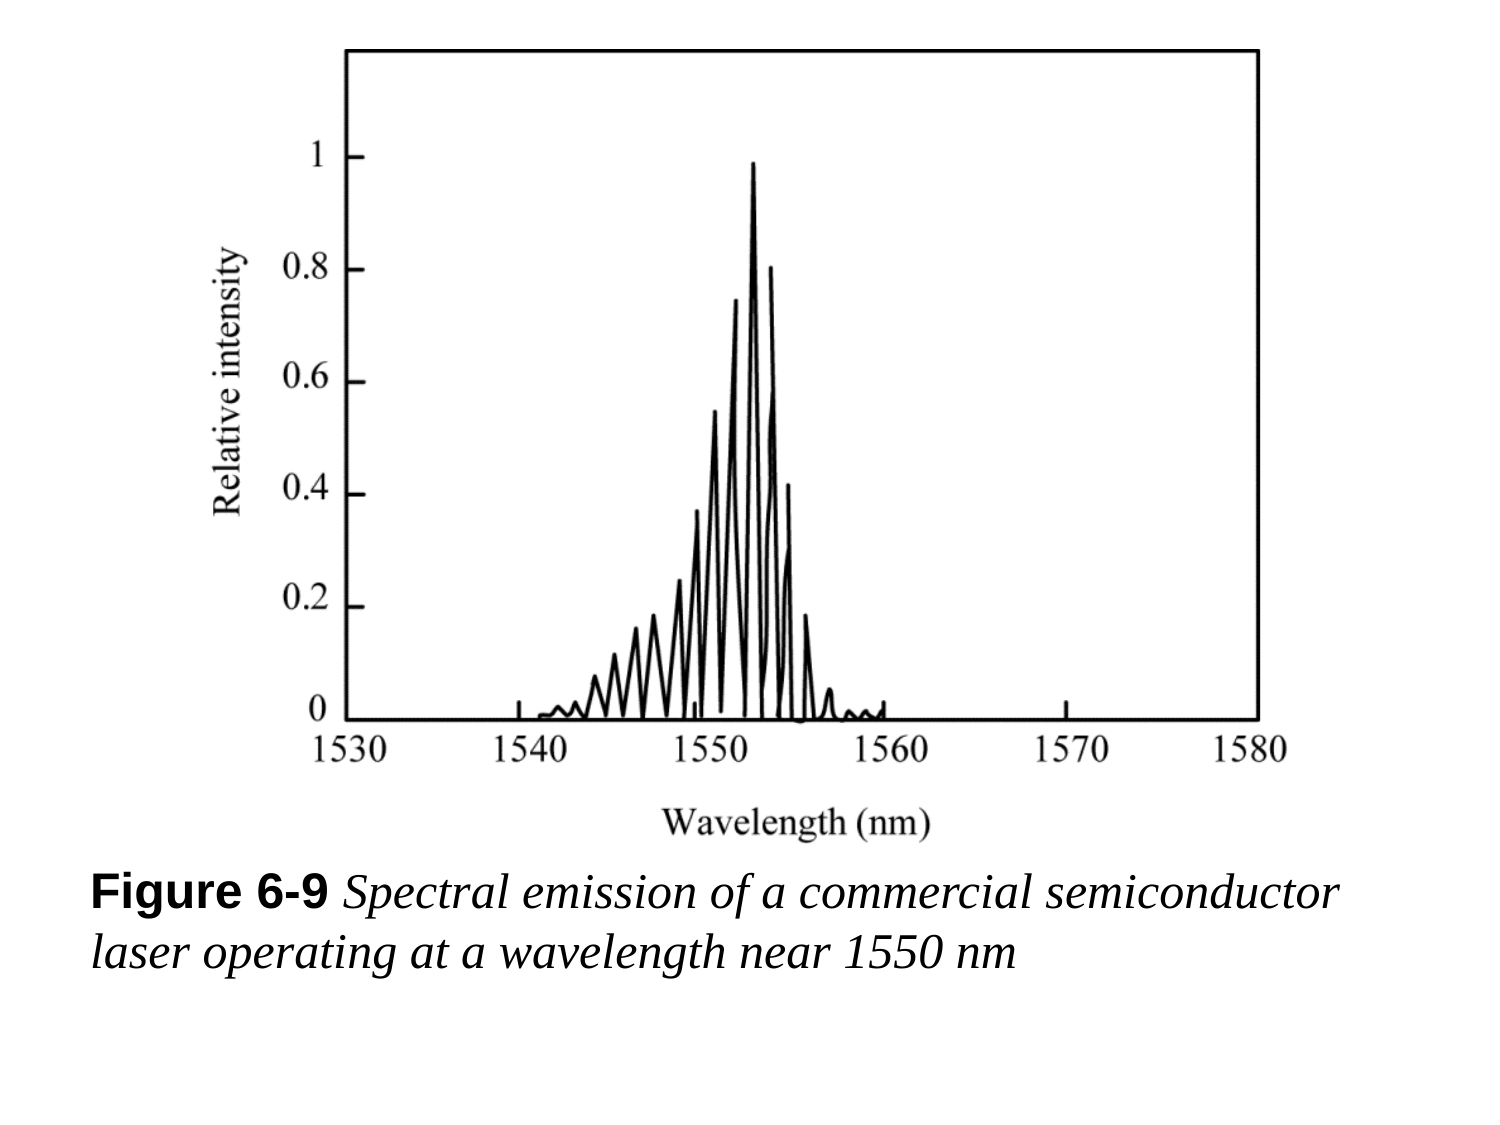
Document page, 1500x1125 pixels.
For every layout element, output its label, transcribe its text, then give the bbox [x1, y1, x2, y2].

title Figure 6-9 Spectral emission of a commercial semiconductor laser operating at a wavelength near 1550 nm [75, 825, 1425, 1013]
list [207, 49, 1288, 848]
